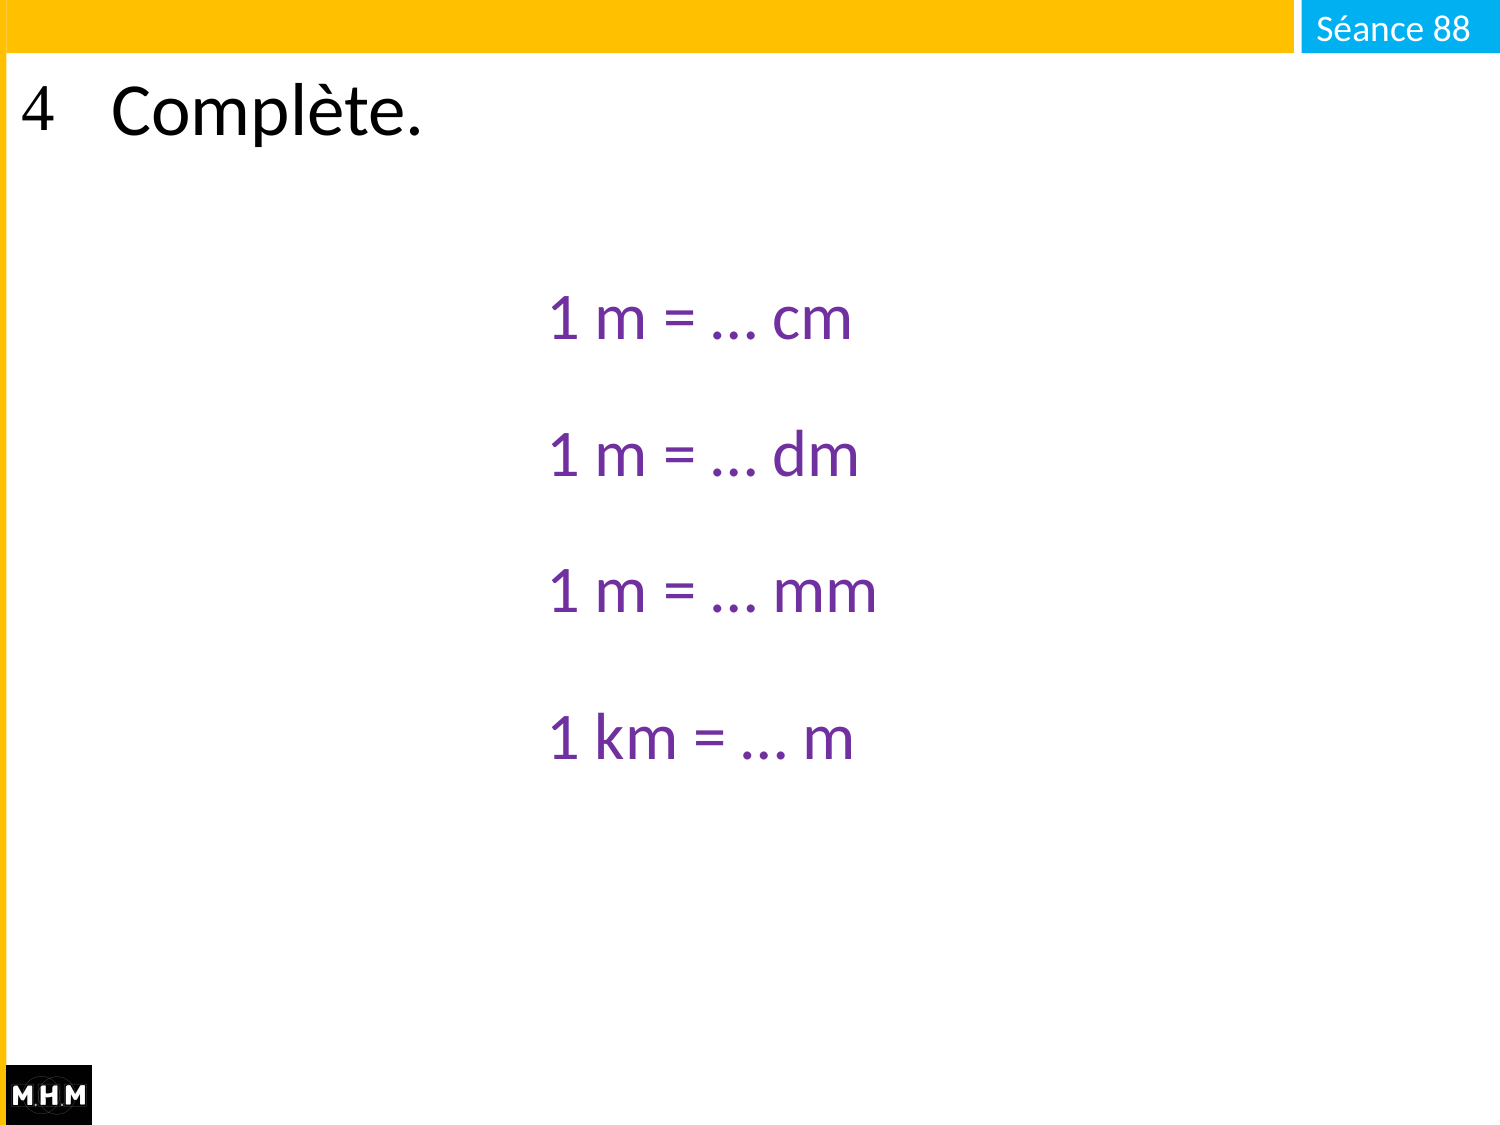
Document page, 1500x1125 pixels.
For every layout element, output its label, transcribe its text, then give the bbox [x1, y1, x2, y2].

text_box 1 m = … dm [531, 402, 1291, 497]
picture [6, 1065, 92, 1125]
text_box 1 km = … m [531, 685, 1291, 780]
text_box 1 m = … mm [531, 538, 1291, 634]
text_box 1 m = … cm [531, 265, 1291, 361]
title Complète. [96, 60, 1434, 163]
